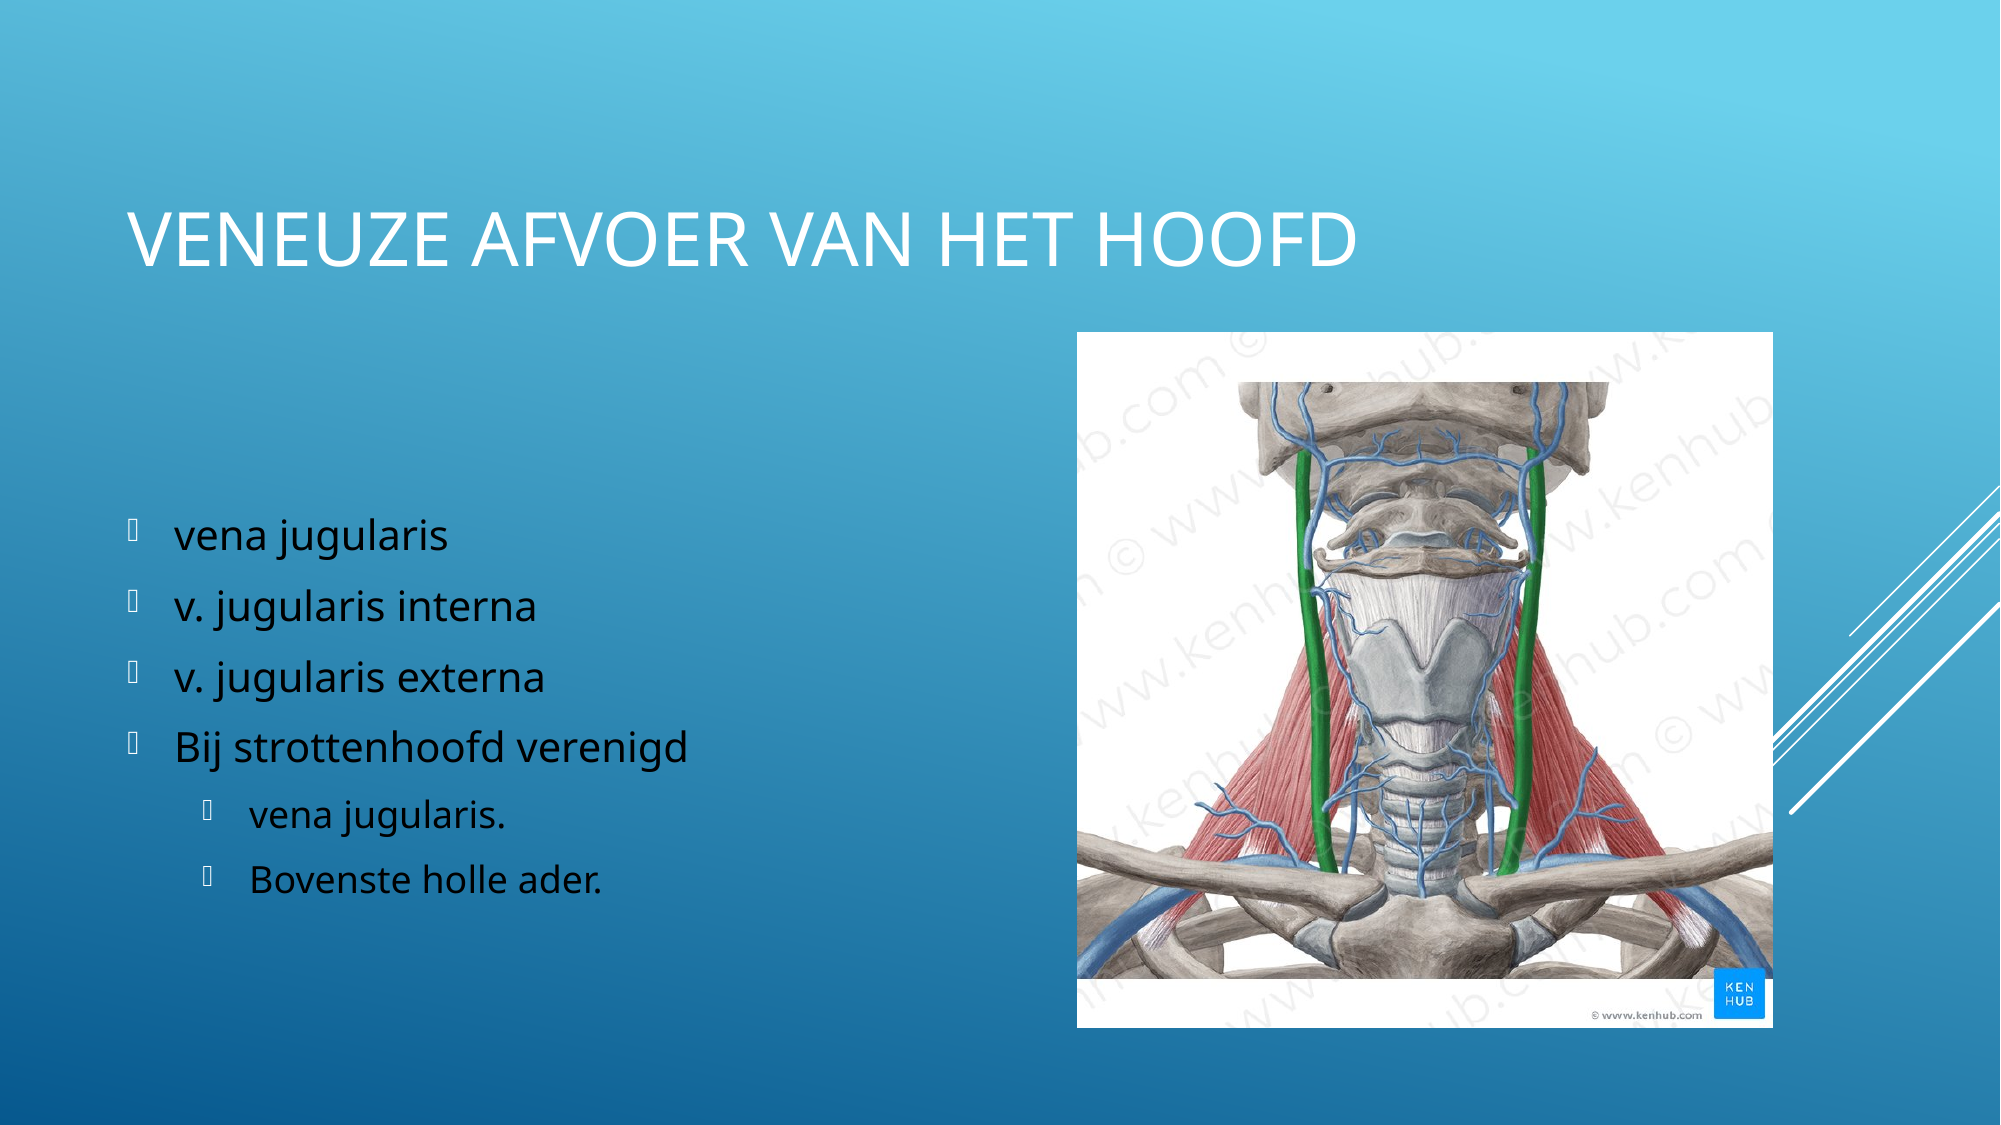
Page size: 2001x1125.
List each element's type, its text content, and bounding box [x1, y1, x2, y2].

title Veneuze afvoer van het hoofd [112, 112, 1513, 360]
list vena jugularis v. jugularis interna v. jugularis externa Bij strottenhoofd verenigd vena jugularis. Bovenste holle ader. [112, 408, 1076, 1002]
picture [1076, 332, 1773, 1028]
